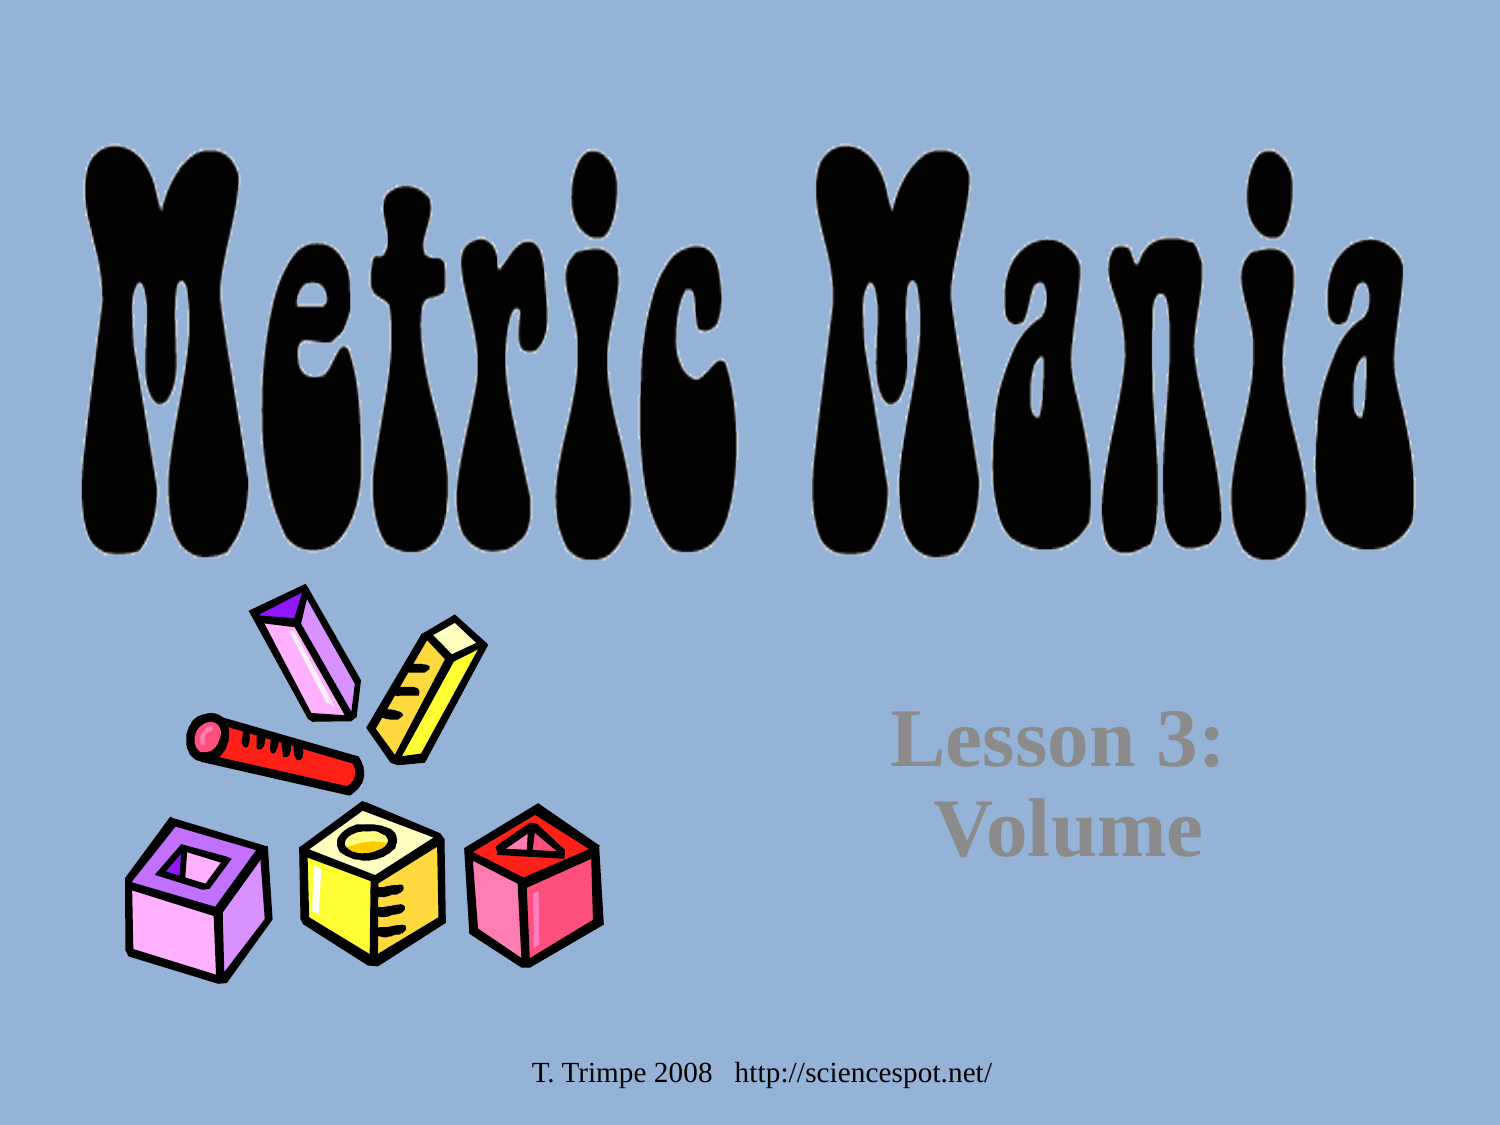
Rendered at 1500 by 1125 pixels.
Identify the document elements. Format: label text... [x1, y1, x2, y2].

picture [37, 124, 1463, 993]
subtitle Lesson 3: Volume [774, 687, 1363, 900]
text_box T. Trimpe 2008 http://sciencespot.net/ [237, 1050, 1288, 1100]
